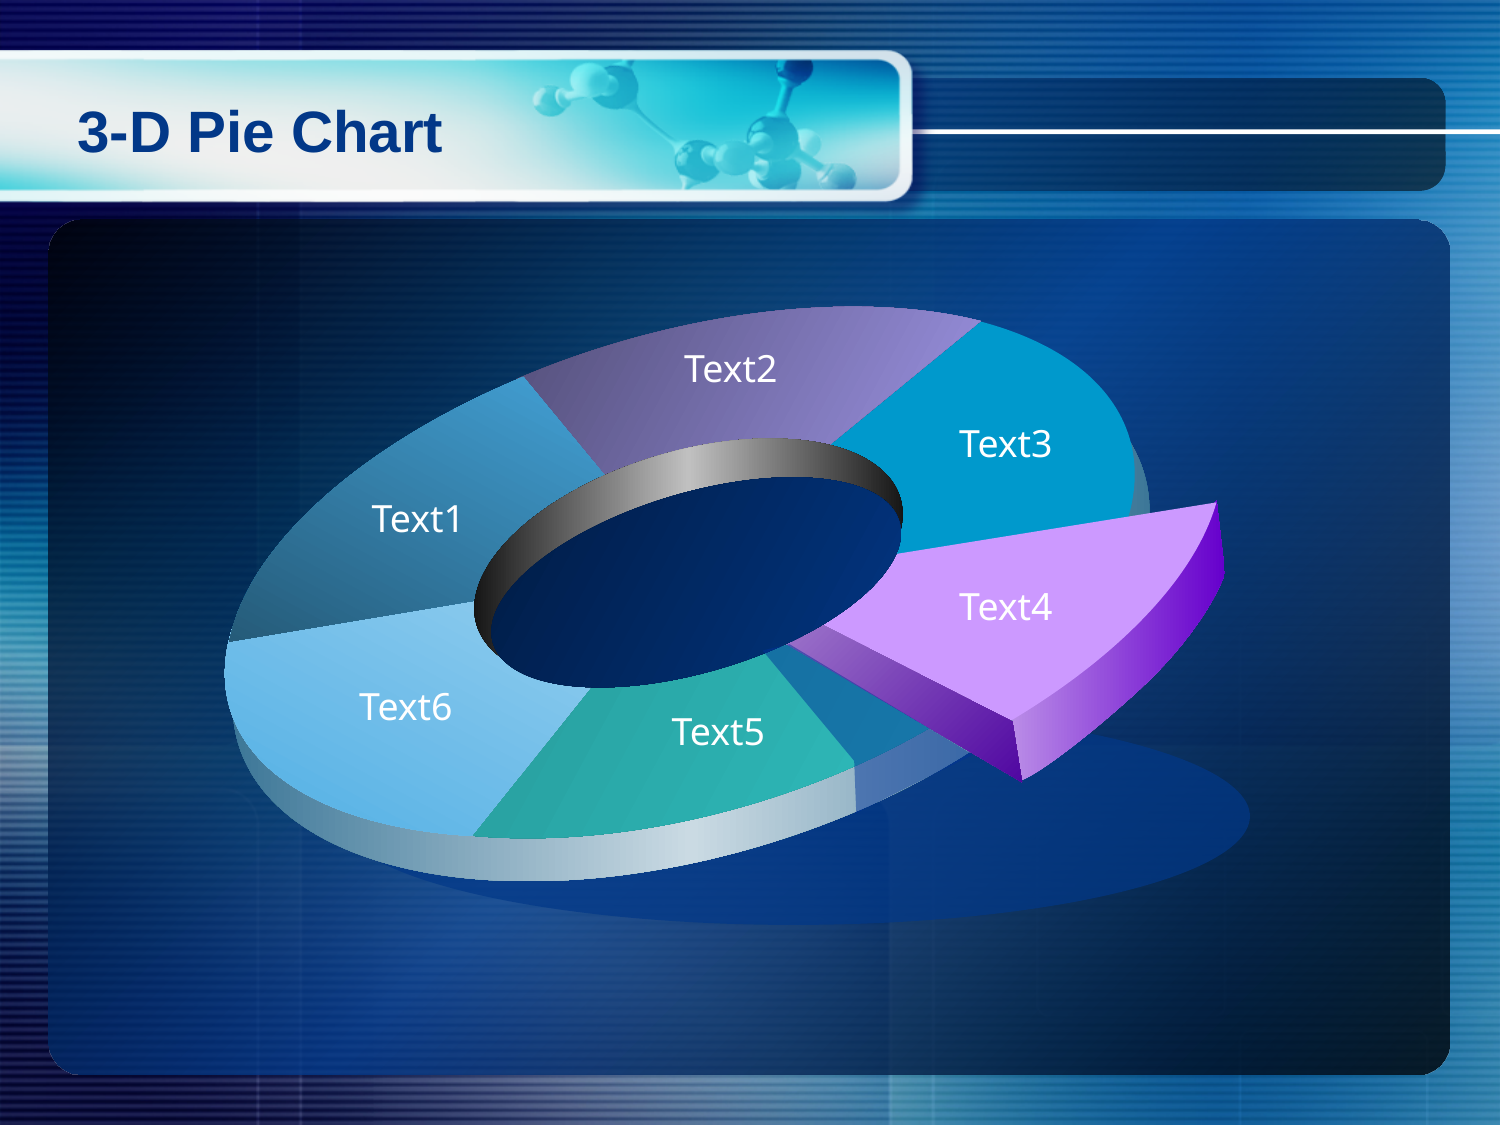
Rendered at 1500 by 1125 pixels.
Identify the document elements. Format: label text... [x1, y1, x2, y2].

text_box [379, 733, 1250, 925]
text_box [491, 477, 902, 688]
text_box [474, 438, 903, 656]
text_box Text2 [669, 337, 793, 398]
title 3-D Pie Chart [62, 82, 876, 176]
text_box Text1 [356, 487, 480, 548]
text_box [1012, 504, 1225, 781]
picture [0, 0, 1500, 1125]
text_box [1129, 445, 1150, 516]
text_box Text4 [944, 575, 1068, 636]
text_box Text6 [344, 675, 468, 736]
text_box [229, 376, 605, 642]
text_box [824, 502, 1217, 720]
picture [0, 568, 48, 573]
text_box [224, 601, 591, 836]
text_box Text3 [944, 412, 1068, 473]
text_box [831, 321, 1135, 553]
text_box [788, 625, 1023, 783]
text_box [523, 306, 981, 474]
picture [0, 548, 48, 554]
text_box [473, 654, 854, 839]
text_box [762, 644, 973, 814]
text_box Text5 [656, 700, 780, 761]
text_box [233, 720, 856, 882]
